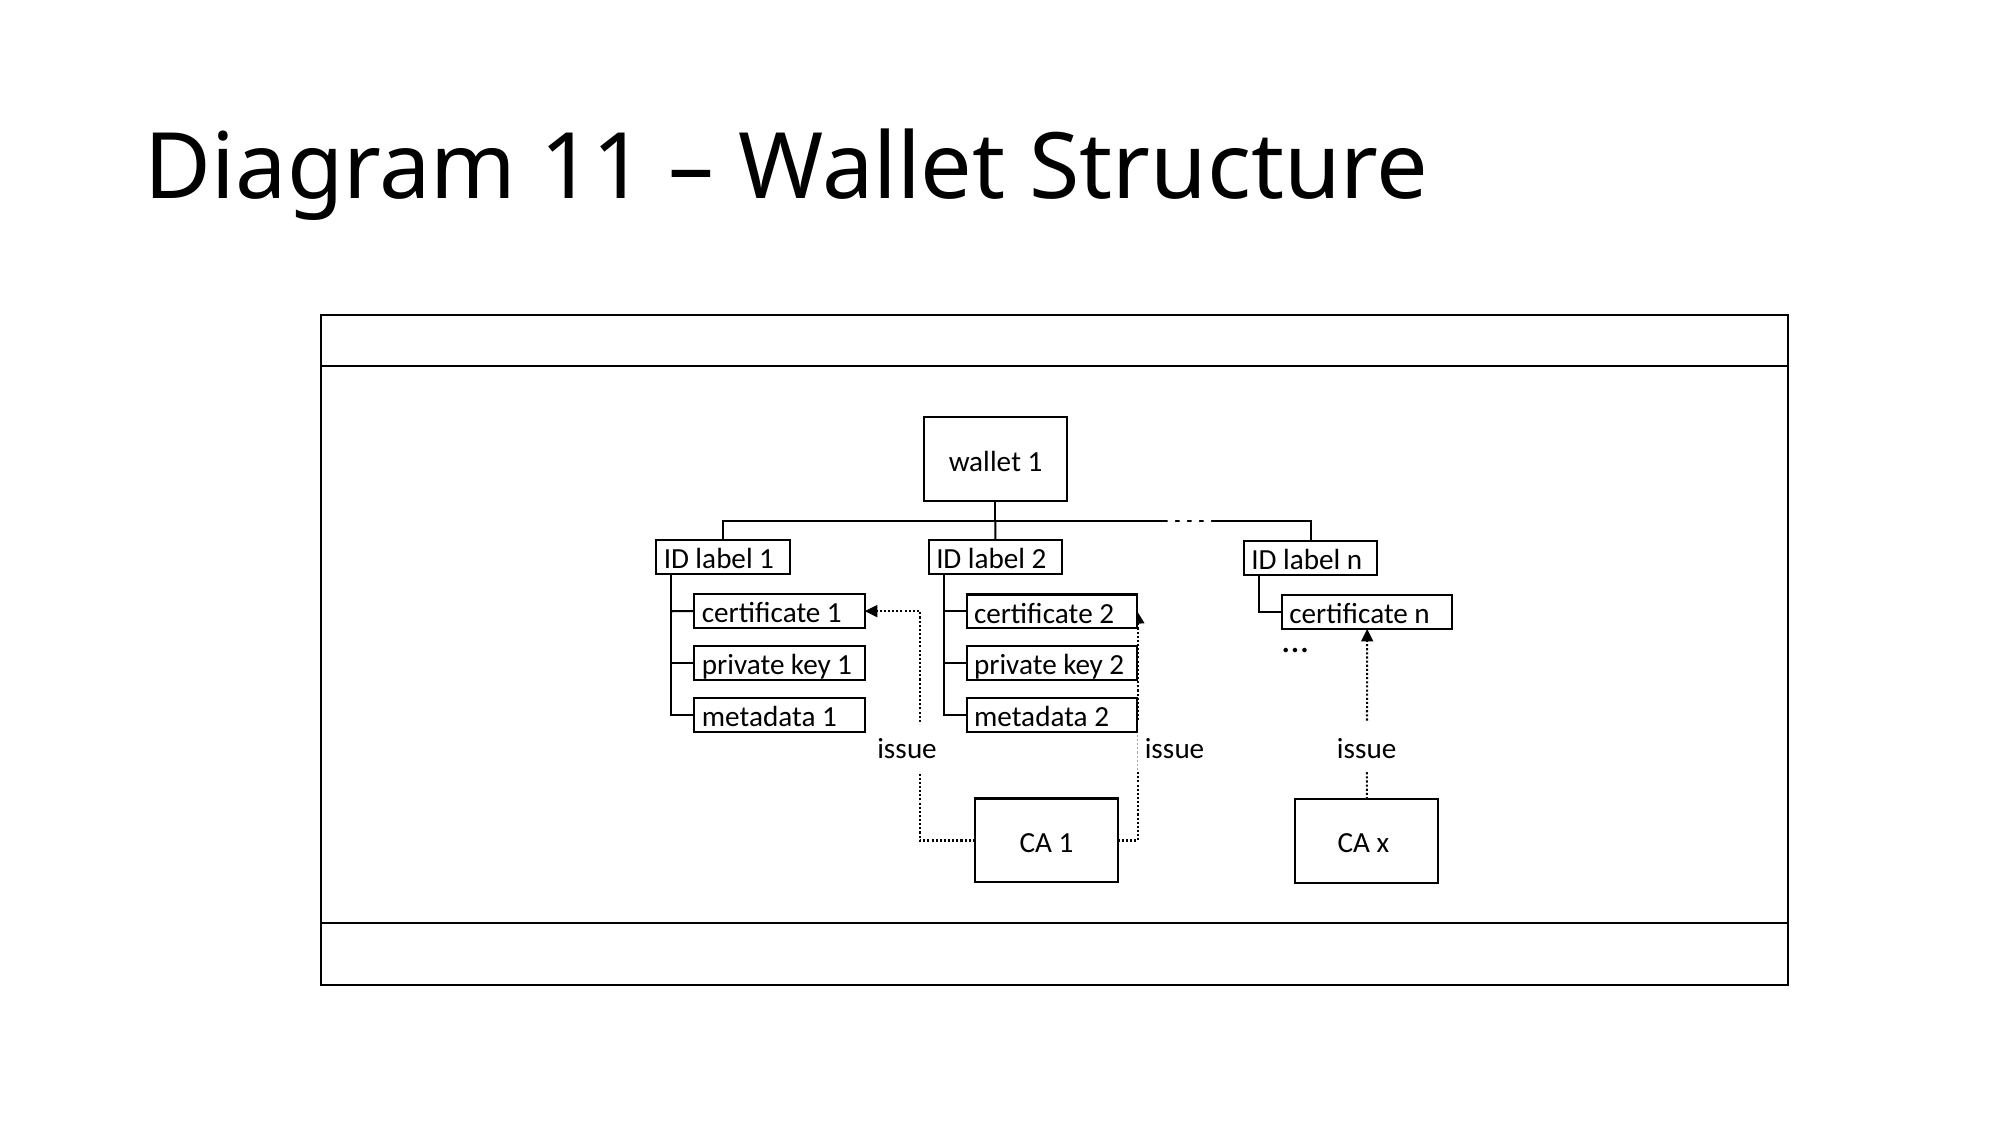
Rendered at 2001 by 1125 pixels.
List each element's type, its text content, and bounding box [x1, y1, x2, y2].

text_box [320, 315, 1788, 365]
text_box [320, 365, 1788, 923]
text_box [656, 416, 1453, 884]
title Diagram 11 – Wallet Structure [136, 59, 1863, 278]
text_box [320, 923, 1788, 986]
